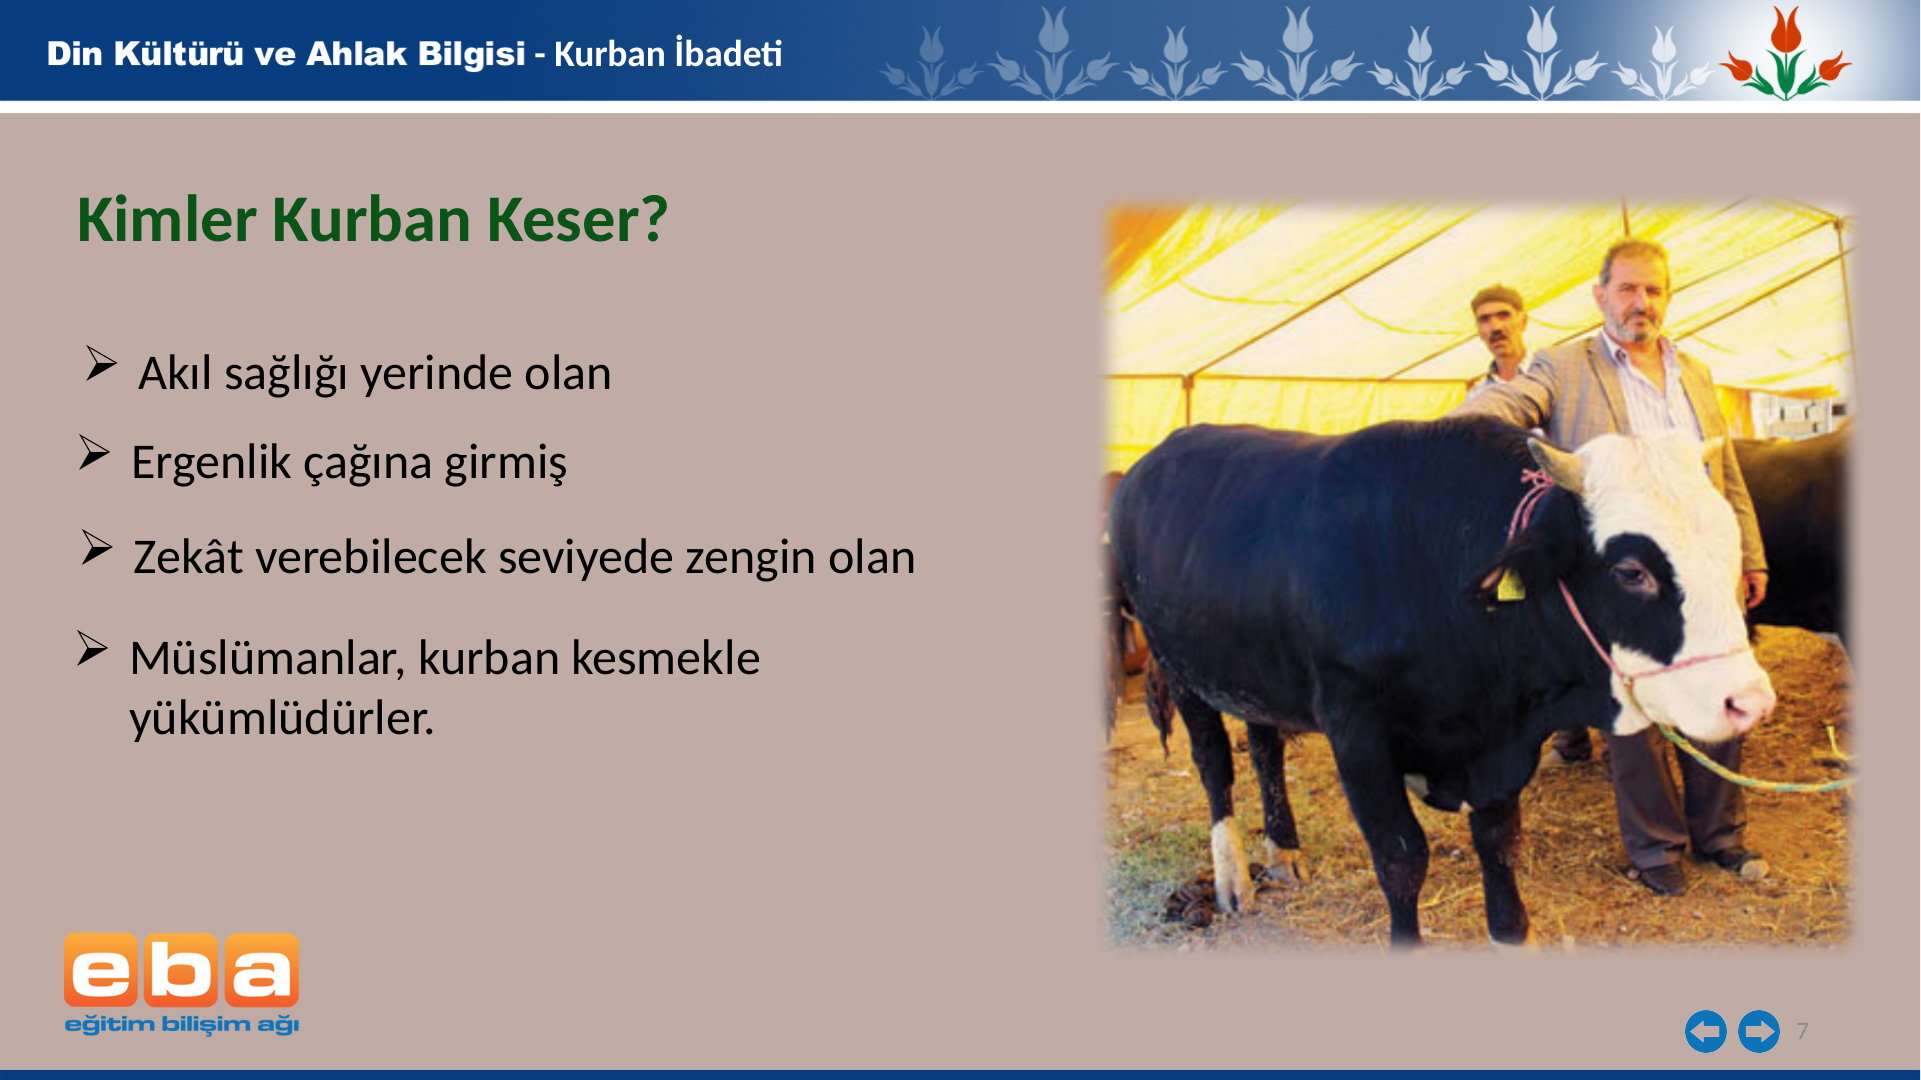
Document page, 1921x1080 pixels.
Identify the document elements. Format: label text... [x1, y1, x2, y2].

text_box Kimler Kurban Keser? [62, 167, 687, 262]
text_box Müslümanlar, kurban kesmekle yükümlüdürler. [58, 616, 788, 752]
text_box - Kurban İbadeti [519, 21, 799, 81]
text_box Ergenlik çağına girmiş [60, 421, 584, 496]
text_box Zekât verebilecek seviyede zengin olan [62, 516, 932, 591]
text_box Akıl sağlığı yerinde olan [67, 332, 640, 408]
slide_number 7 [1376, 1000, 1824, 1059]
picture [0, 0, 1921, 1080]
